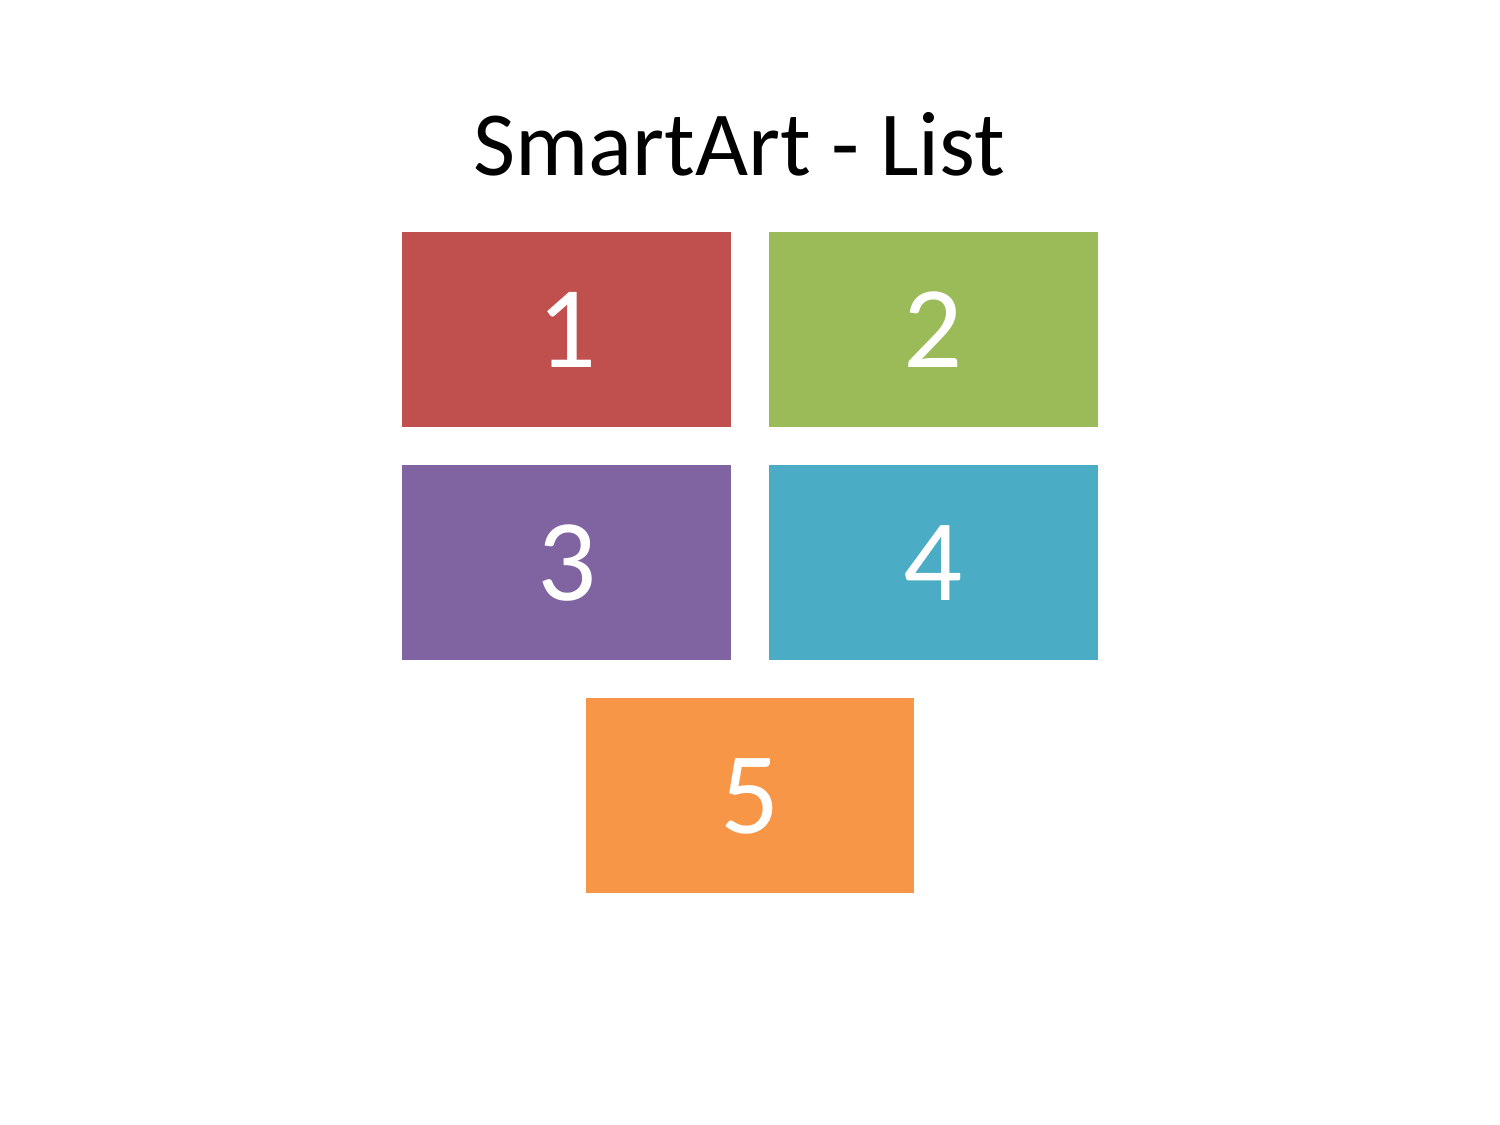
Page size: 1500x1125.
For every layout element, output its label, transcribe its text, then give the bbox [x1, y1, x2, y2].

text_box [249, 228, 1251, 897]
title SmartArt - List [75, 45, 1425, 233]
